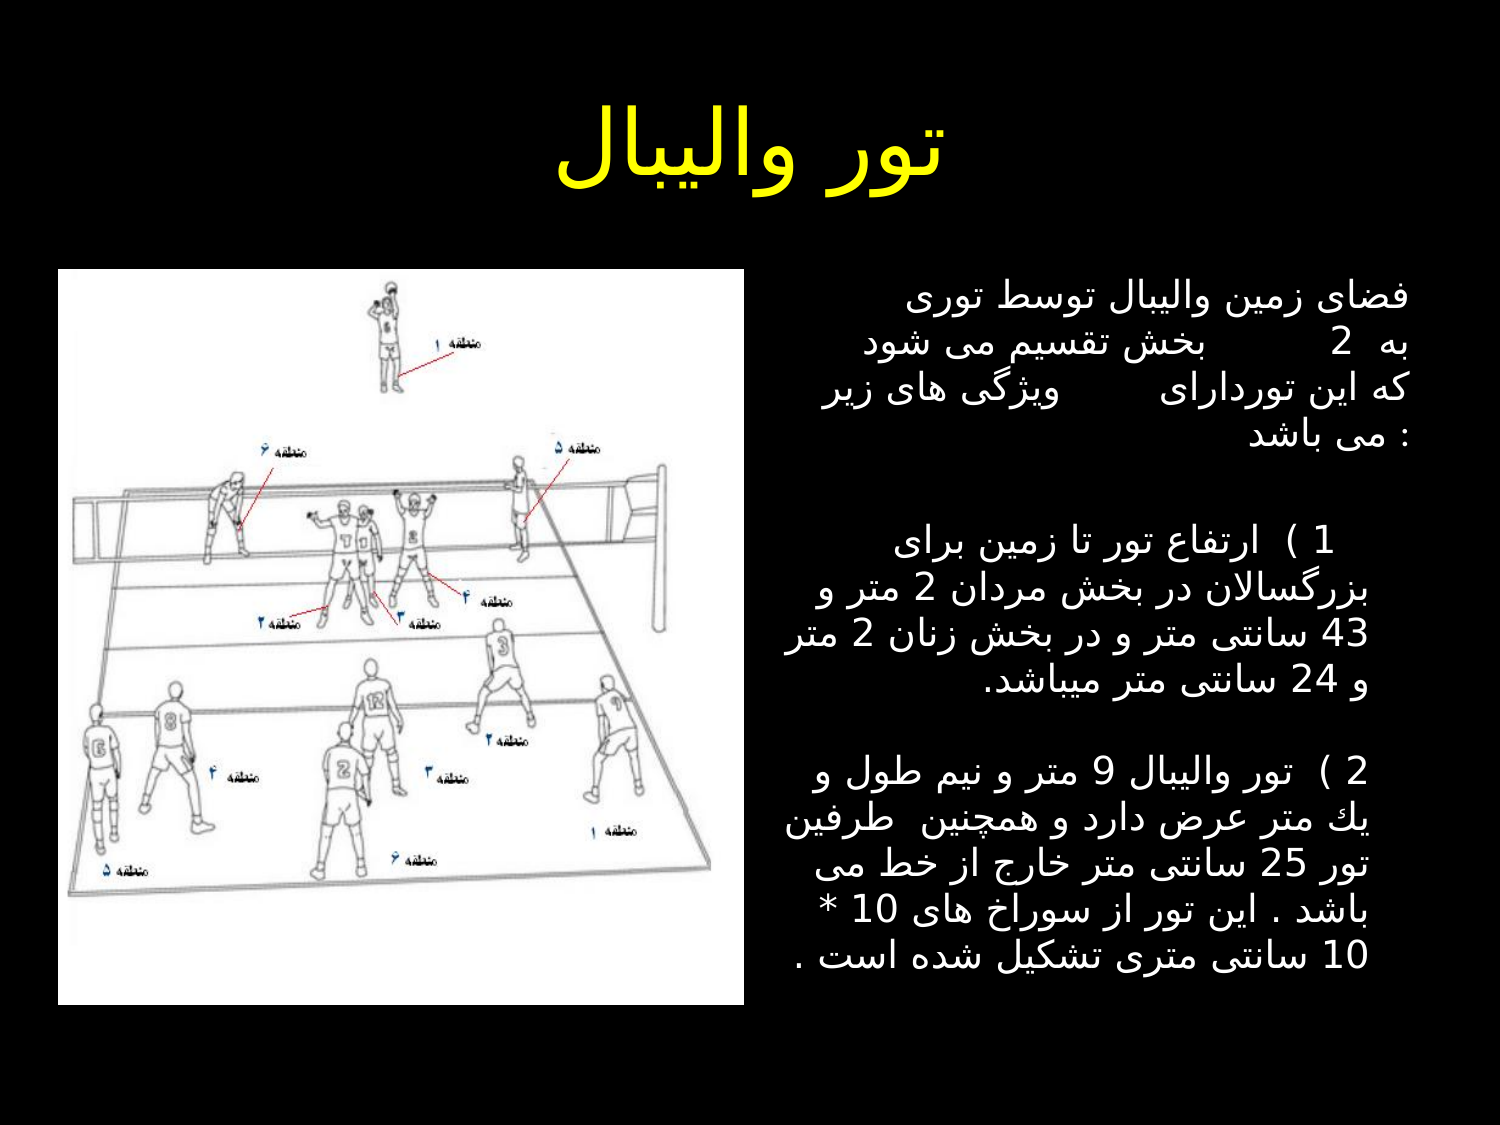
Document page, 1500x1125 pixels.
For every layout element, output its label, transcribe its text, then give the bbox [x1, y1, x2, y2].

picture [0, 0, 1500, 1125]
title تور والیبال [75, 45, 1425, 233]
list فضای زمین والیبال توسط توری به 2 بخش تقسیم می شود که این توردارای ویژگی های زیر می باشد : 1 ) ارتفاع تور تا زمین برای بزرگسالان در بخش مردان 2 متر و 43 سانتی متر و در بخش زنان 2 متر و 24 سانتی متر میباشد. 2 ) تور والیبال 9 متر و نیم طول و یك متر عرض دارد و همچنین طرفین تور 25 سانتی متر خارج از خط می باشد . این تور از سوراخ های 10 * 10 سانتی متری تشکیل شده است . [761, 262, 1425, 1005]
